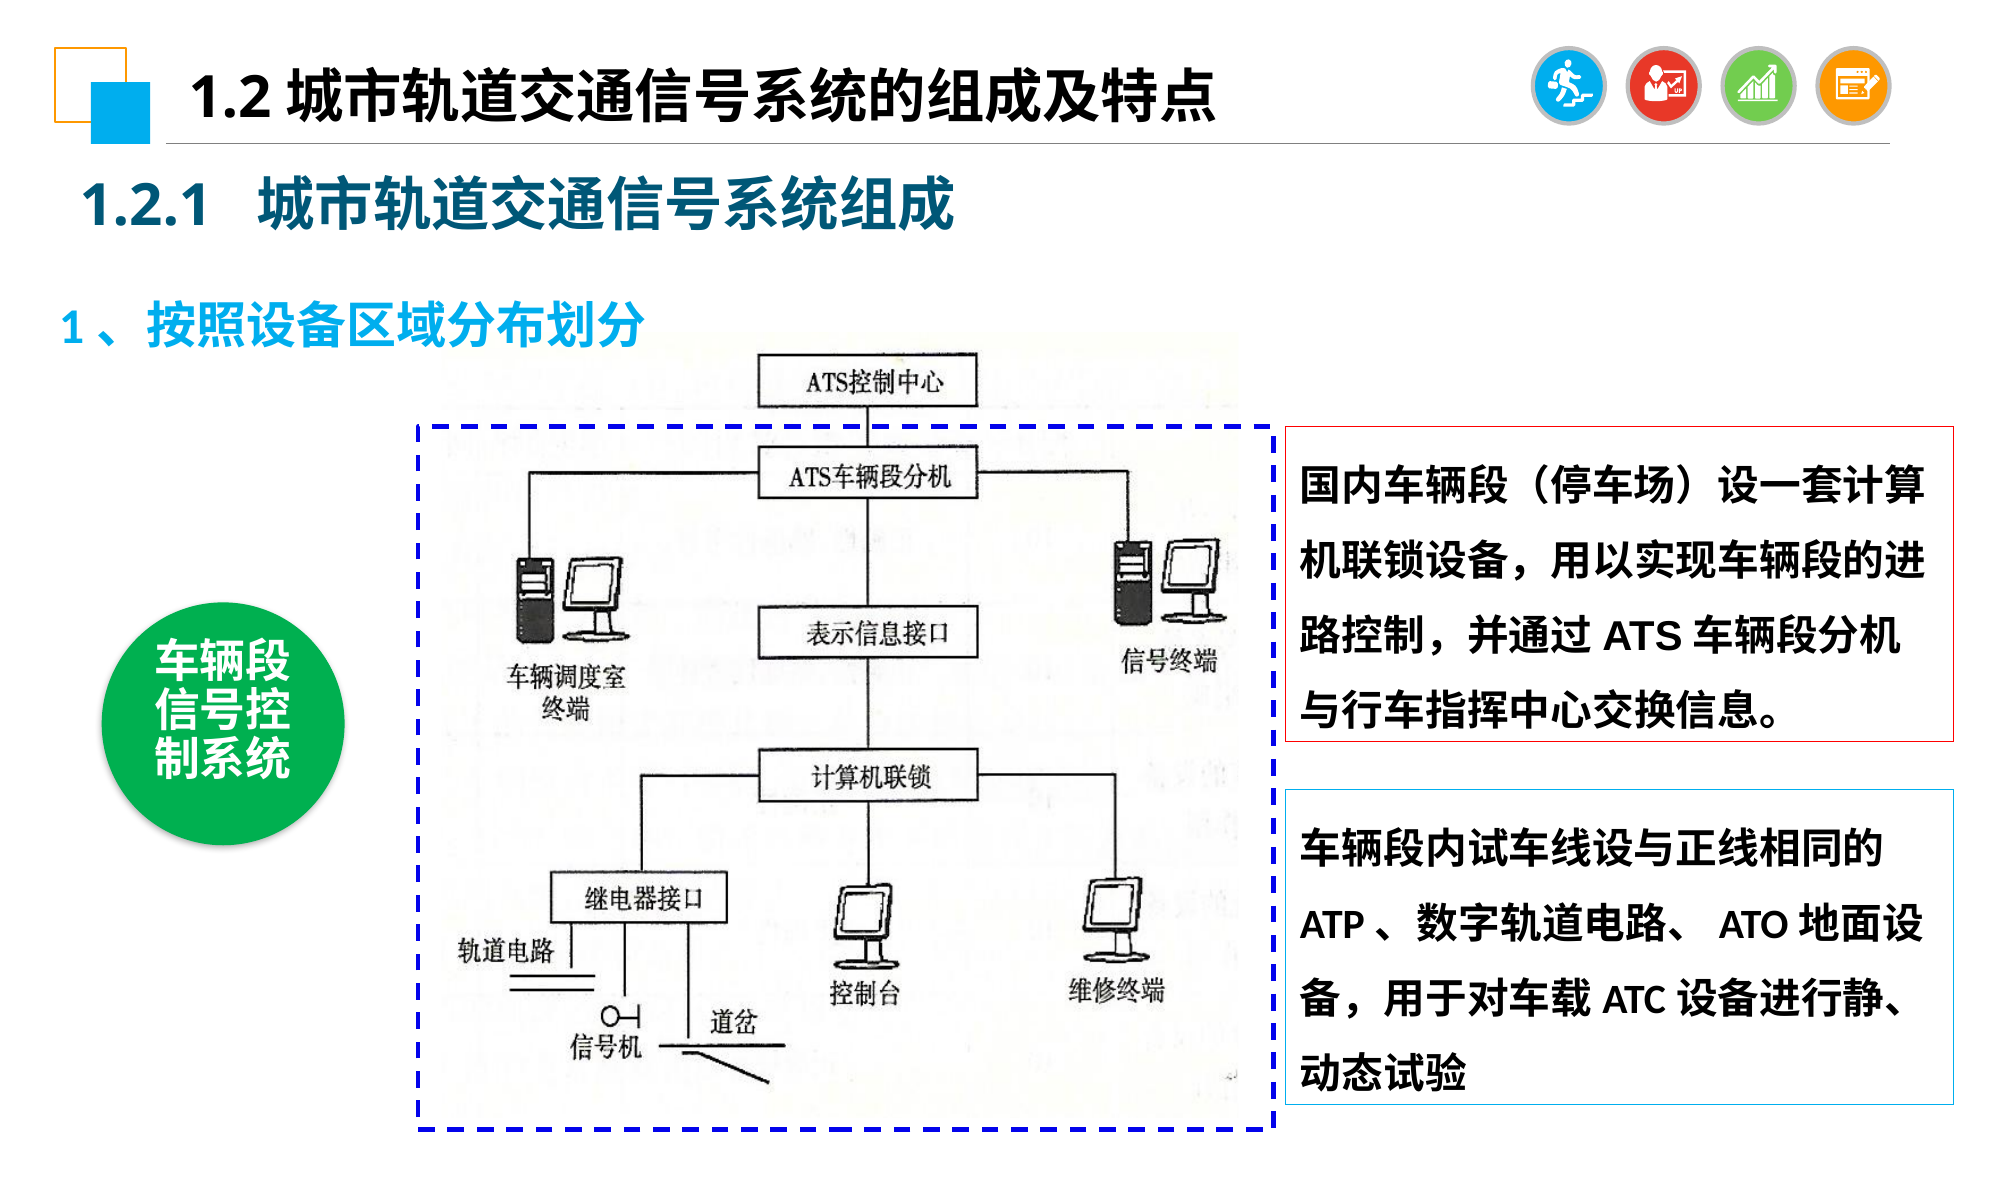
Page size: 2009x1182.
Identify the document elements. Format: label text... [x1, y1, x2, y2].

text_box 车辆段内试车线设与正线相同的ATP、数字轨道电路、ATO地面设备，用于对车载ATC设备进行静、动态试验 [1285, 789, 1954, 1105]
text_box [101, 637, 345, 846]
text_box [416, 424, 1276, 1132]
text_box 车辆段信号控制系统 [136, 625, 309, 798]
text_box 国内车辆段（停车场）设一套计算机联锁设备，用以实现车辆段的进路控制，并通过ATS车辆段分机与行车指挥中心交换信息。 [1285, 426, 1954, 742]
text_box 1.2.1 城市轨道交通信号系统组成 [59, 157, 977, 248]
picture [441, 332, 1239, 1119]
text_box [152, 602, 294, 625]
text_box 1、按照设备区域分布划分 [0, 286, 688, 362]
text_box 1.2城市轨道交通信号系统的组成及特点 [173, 51, 1233, 137]
